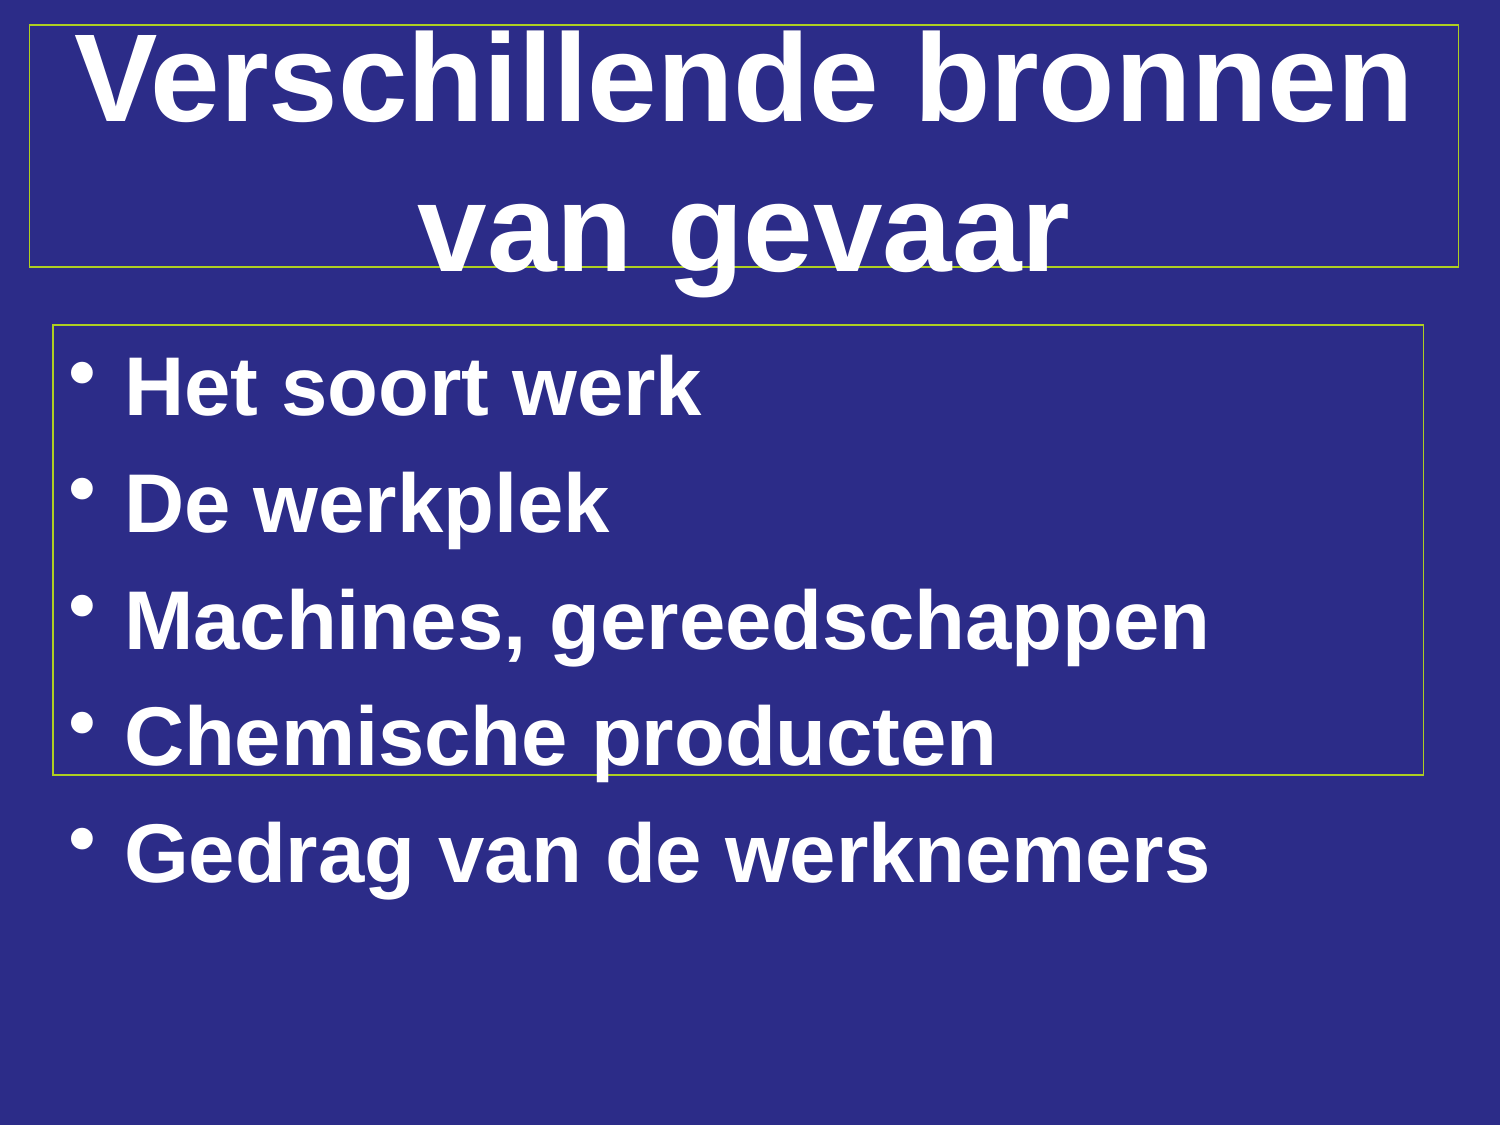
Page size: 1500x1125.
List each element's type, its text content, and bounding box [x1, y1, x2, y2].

title Verschillende bronnen van gevaar [29, 24, 1459, 268]
list Het soort werk De werkplek Machines, gereedschappen Chemische producten Gedrag van de werknemers [52, 324, 1424, 776]
